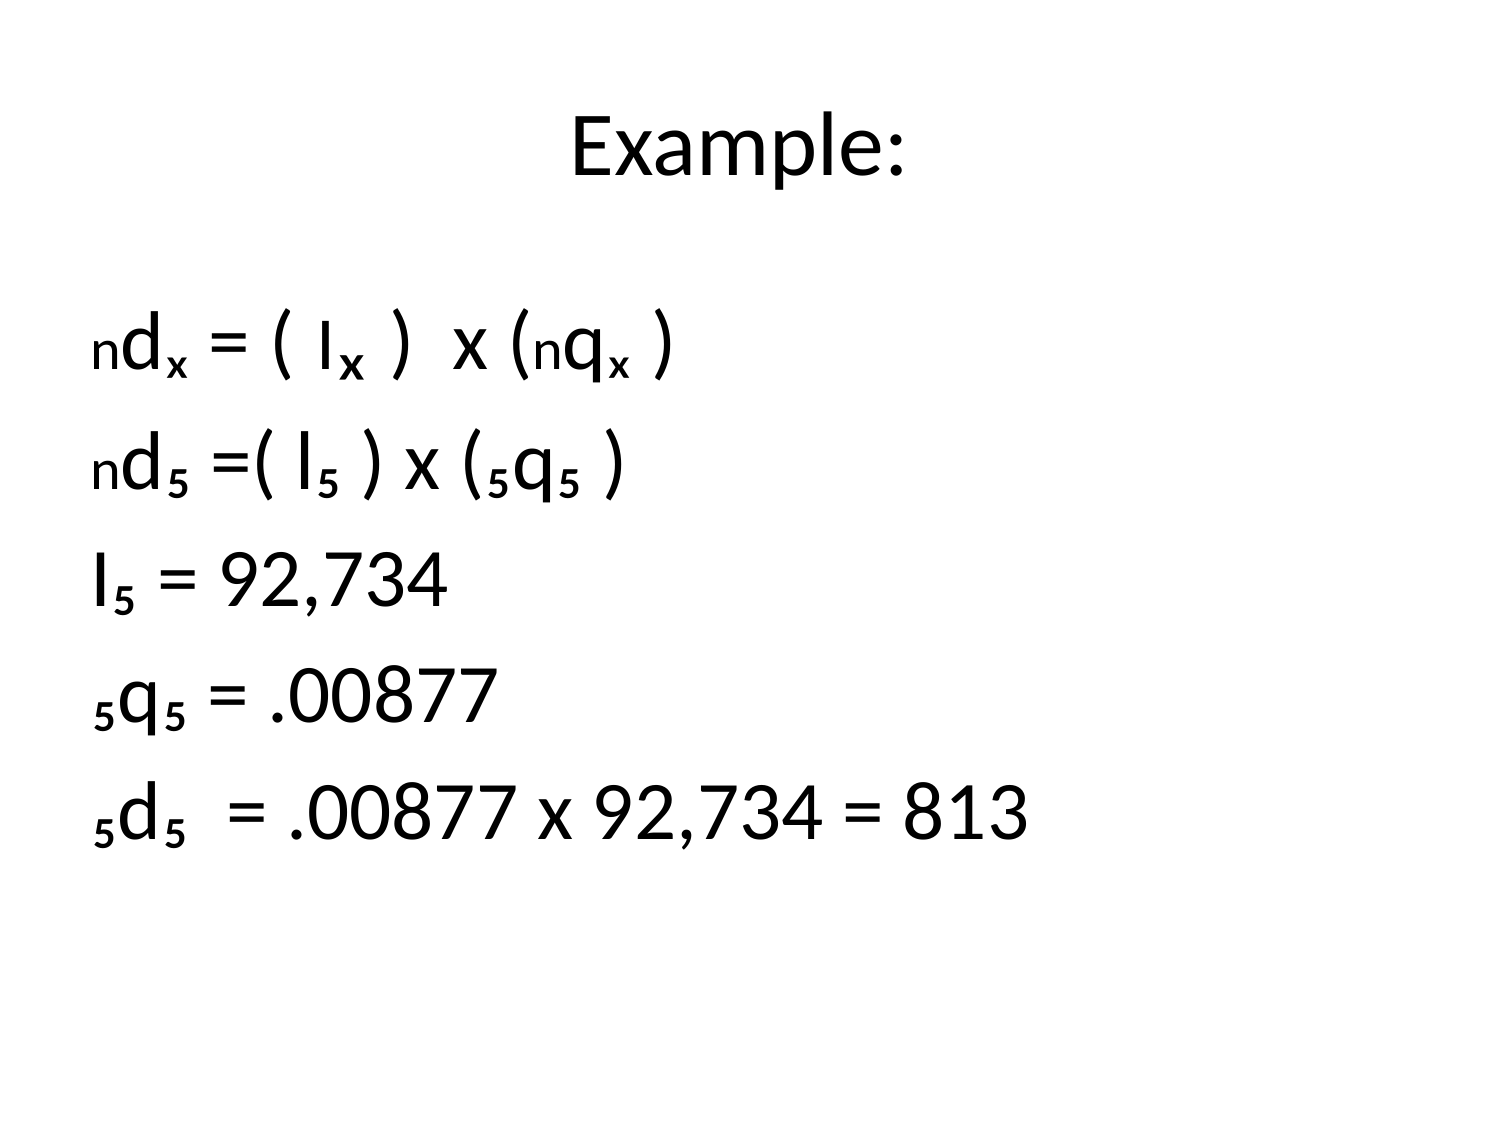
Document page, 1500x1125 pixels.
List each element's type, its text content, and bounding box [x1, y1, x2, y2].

list ndₓ = ( Iₓ ) x (nqₓ ) nd₅ =( l₅ ) x (₅q₅ ) I₅ = 92,734 ₅q₅ = .00877 ₅d₅ = .00877 x 92,734 = 813 [75, 262, 1425, 1005]
title Example: [75, 45, 1425, 233]
